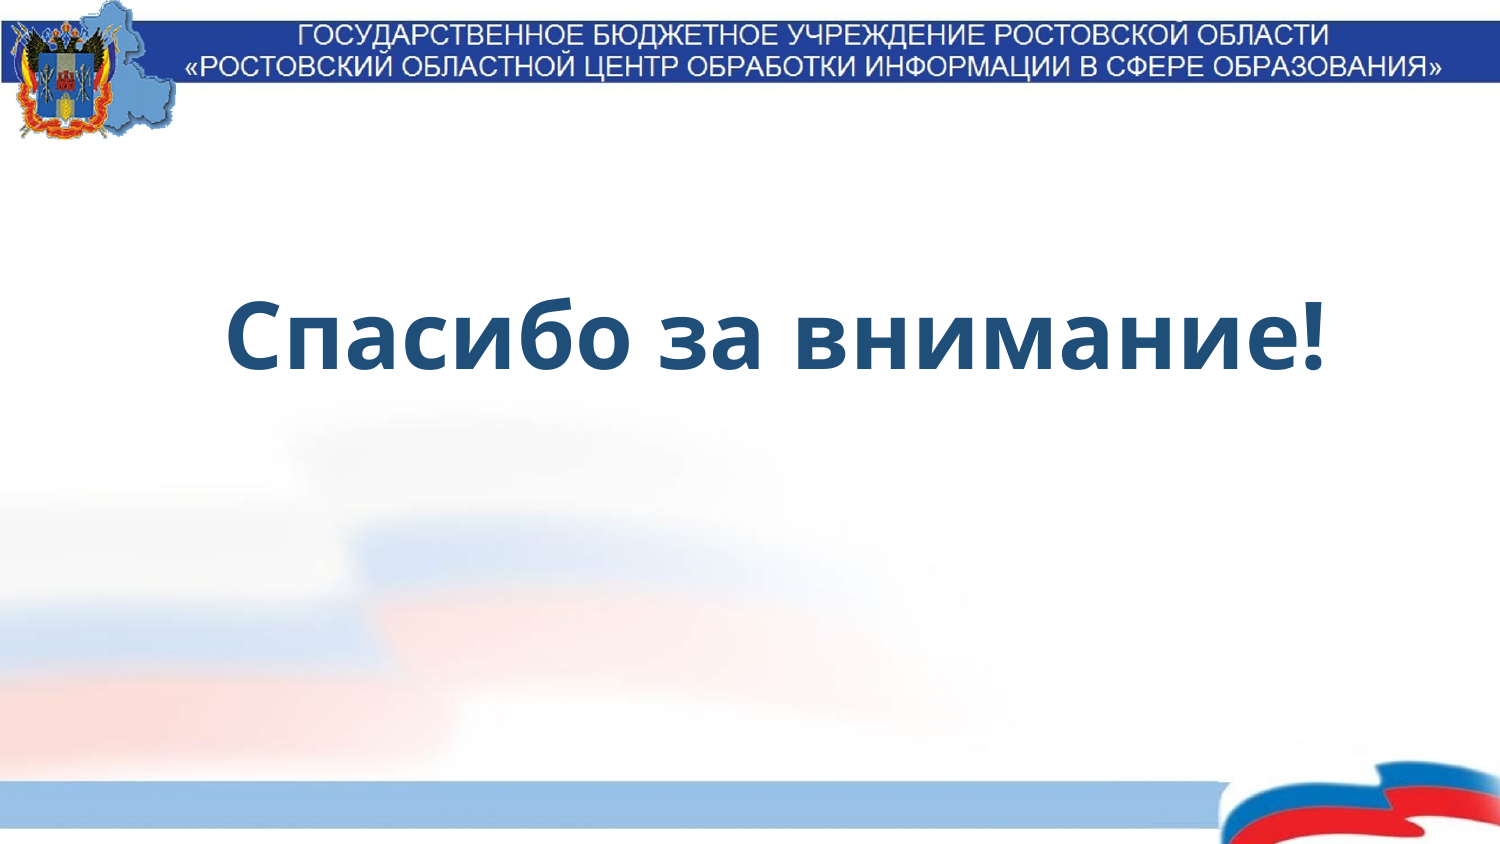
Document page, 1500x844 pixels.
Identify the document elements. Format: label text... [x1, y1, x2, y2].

title Спасибо за внимание! [128, 257, 1423, 421]
picture [0, 0, 1500, 844]
